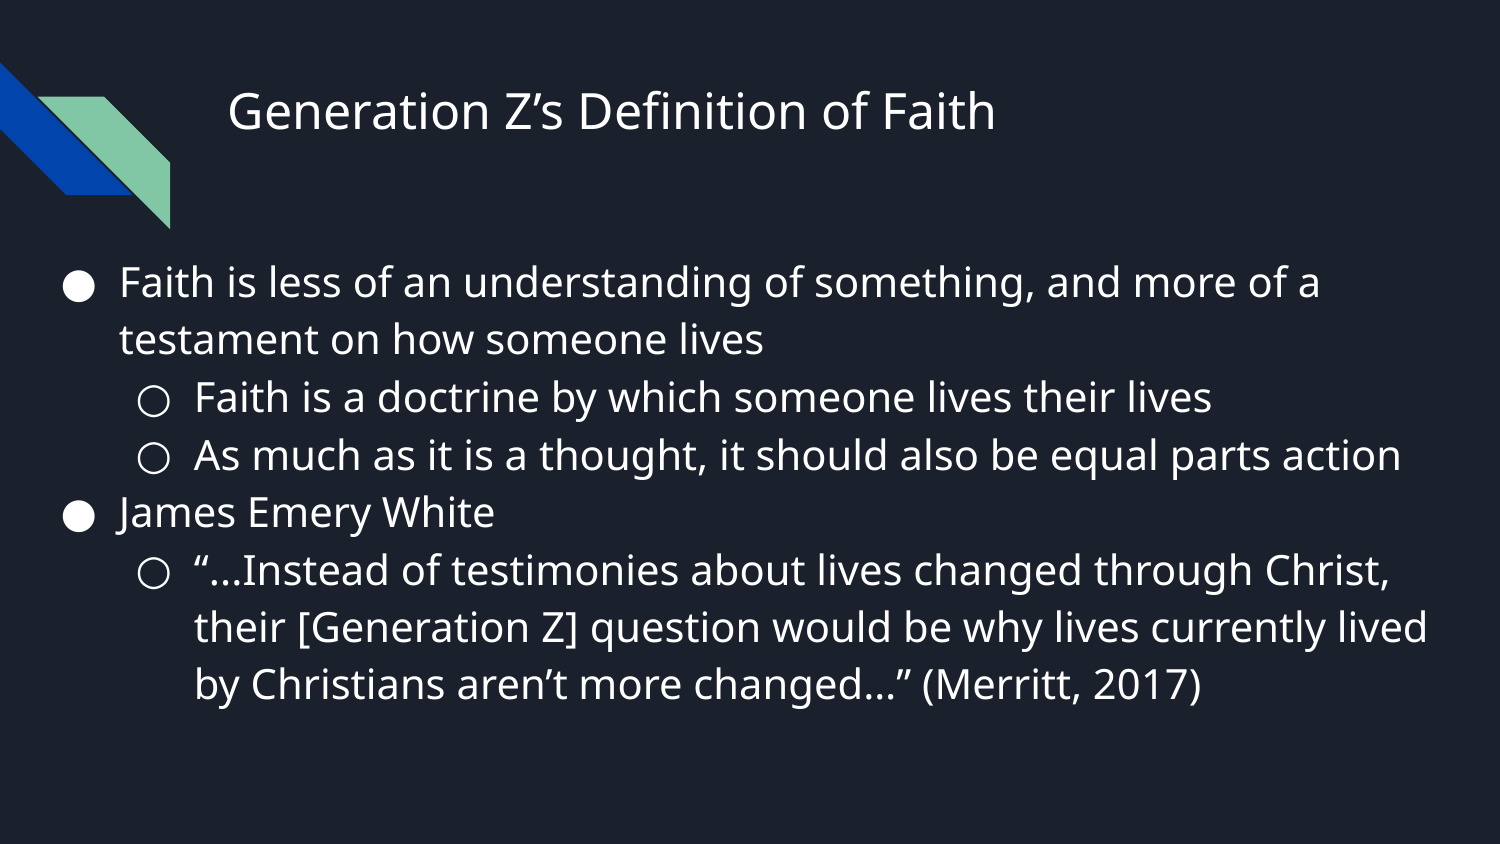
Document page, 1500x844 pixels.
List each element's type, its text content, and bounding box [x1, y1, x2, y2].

title Generation Z’s Definition of Faith [212, 64, 1368, 215]
list Faith is less of an understanding of something, and more of a testament on how someone lives Faith is a doctrine by which someone lives their lives As much as it is a thought, it should also be equal parts action James Emery White “...Instead of testimonies about lives changed through Christ, their [Generation Z] question would be why lives currently lived by Christians aren’t more changed…” (Merritt, 2017) [28, 233, 1458, 739]
